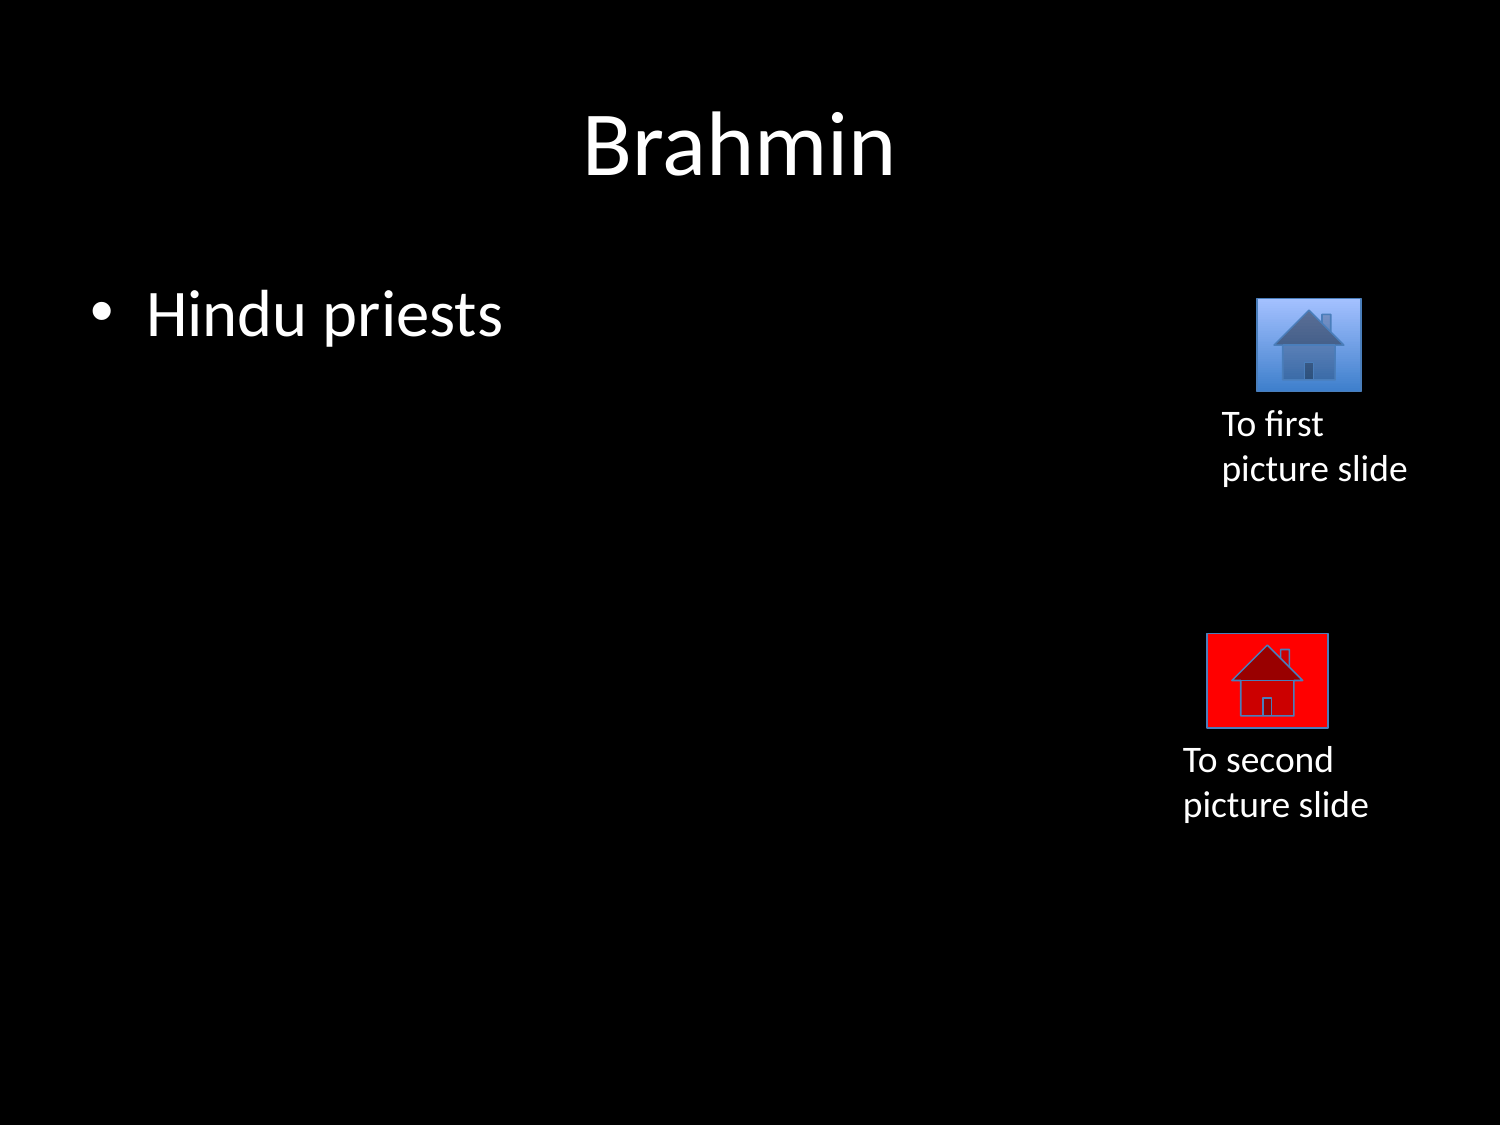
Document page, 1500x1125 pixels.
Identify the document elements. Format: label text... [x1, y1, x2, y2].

text_box To first picture slide [1206, 391, 1443, 497]
text_box [1206, 633, 1329, 727]
list Hindu priests [75, 262, 1425, 1005]
text_box To second picture slide [1168, 727, 1425, 833]
title Brahmin [75, 45, 1425, 233]
text_box [1256, 298, 1362, 391]
